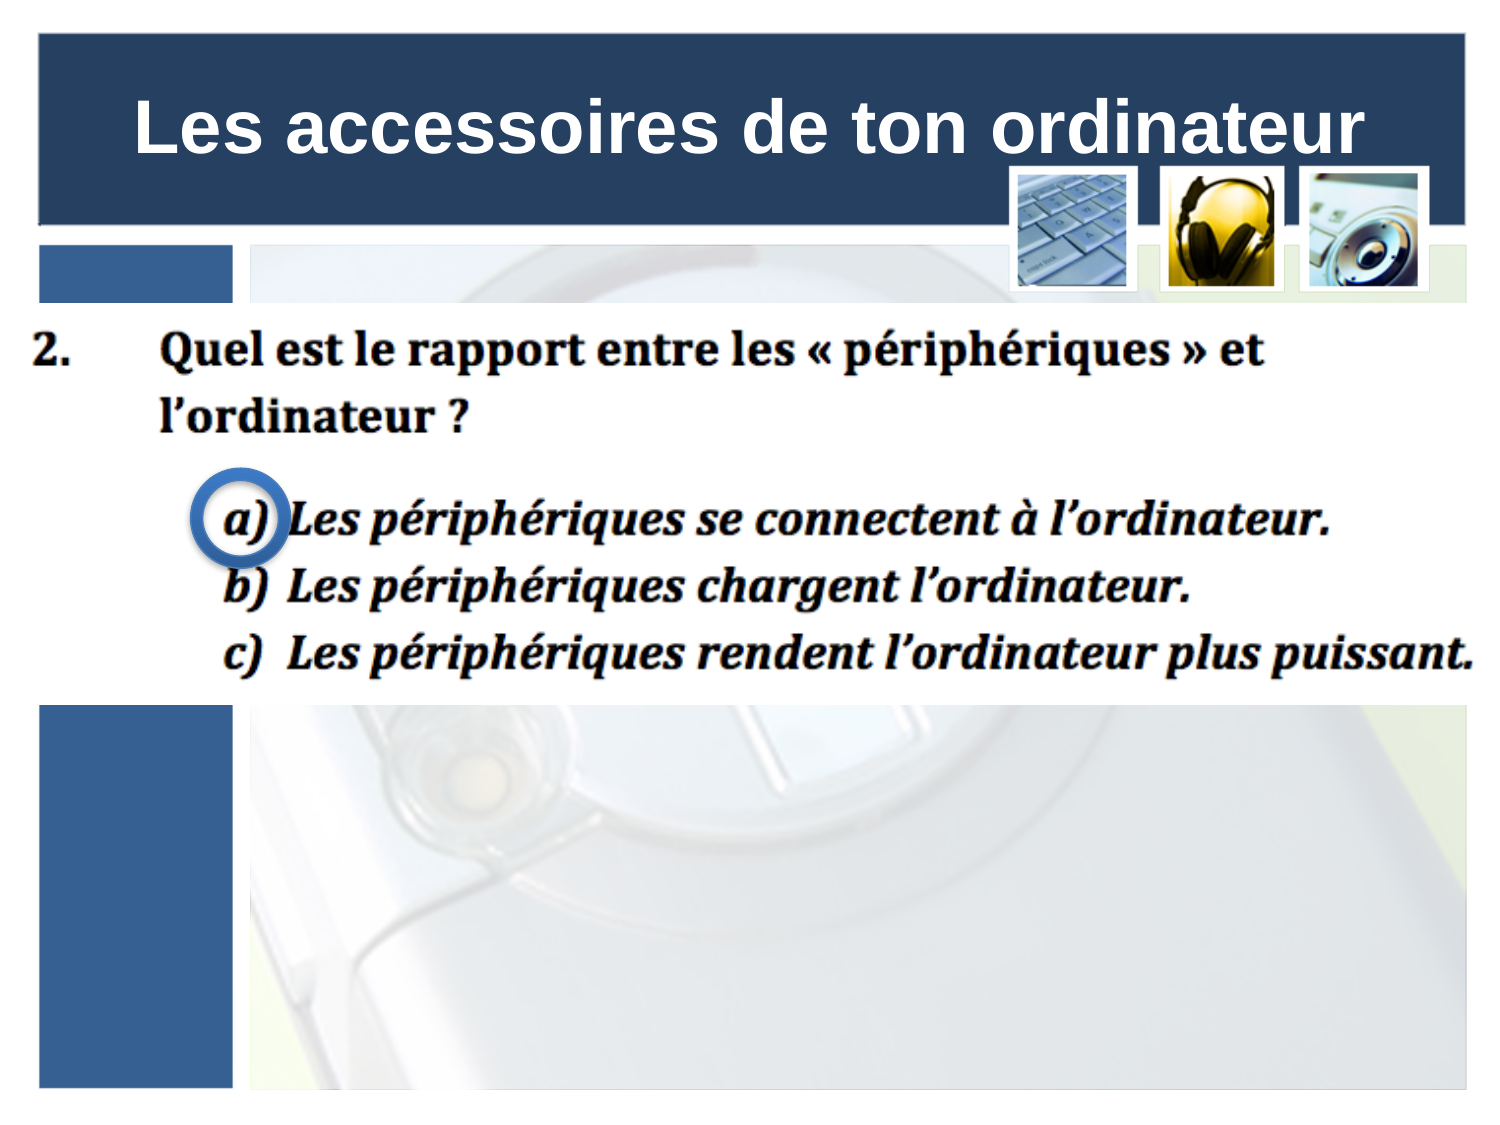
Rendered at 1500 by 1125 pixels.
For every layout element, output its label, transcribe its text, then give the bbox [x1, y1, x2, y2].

title Les accessoires de ton ordinateur [75, 60, 1425, 186]
picture [0, 0, 1500, 1125]
